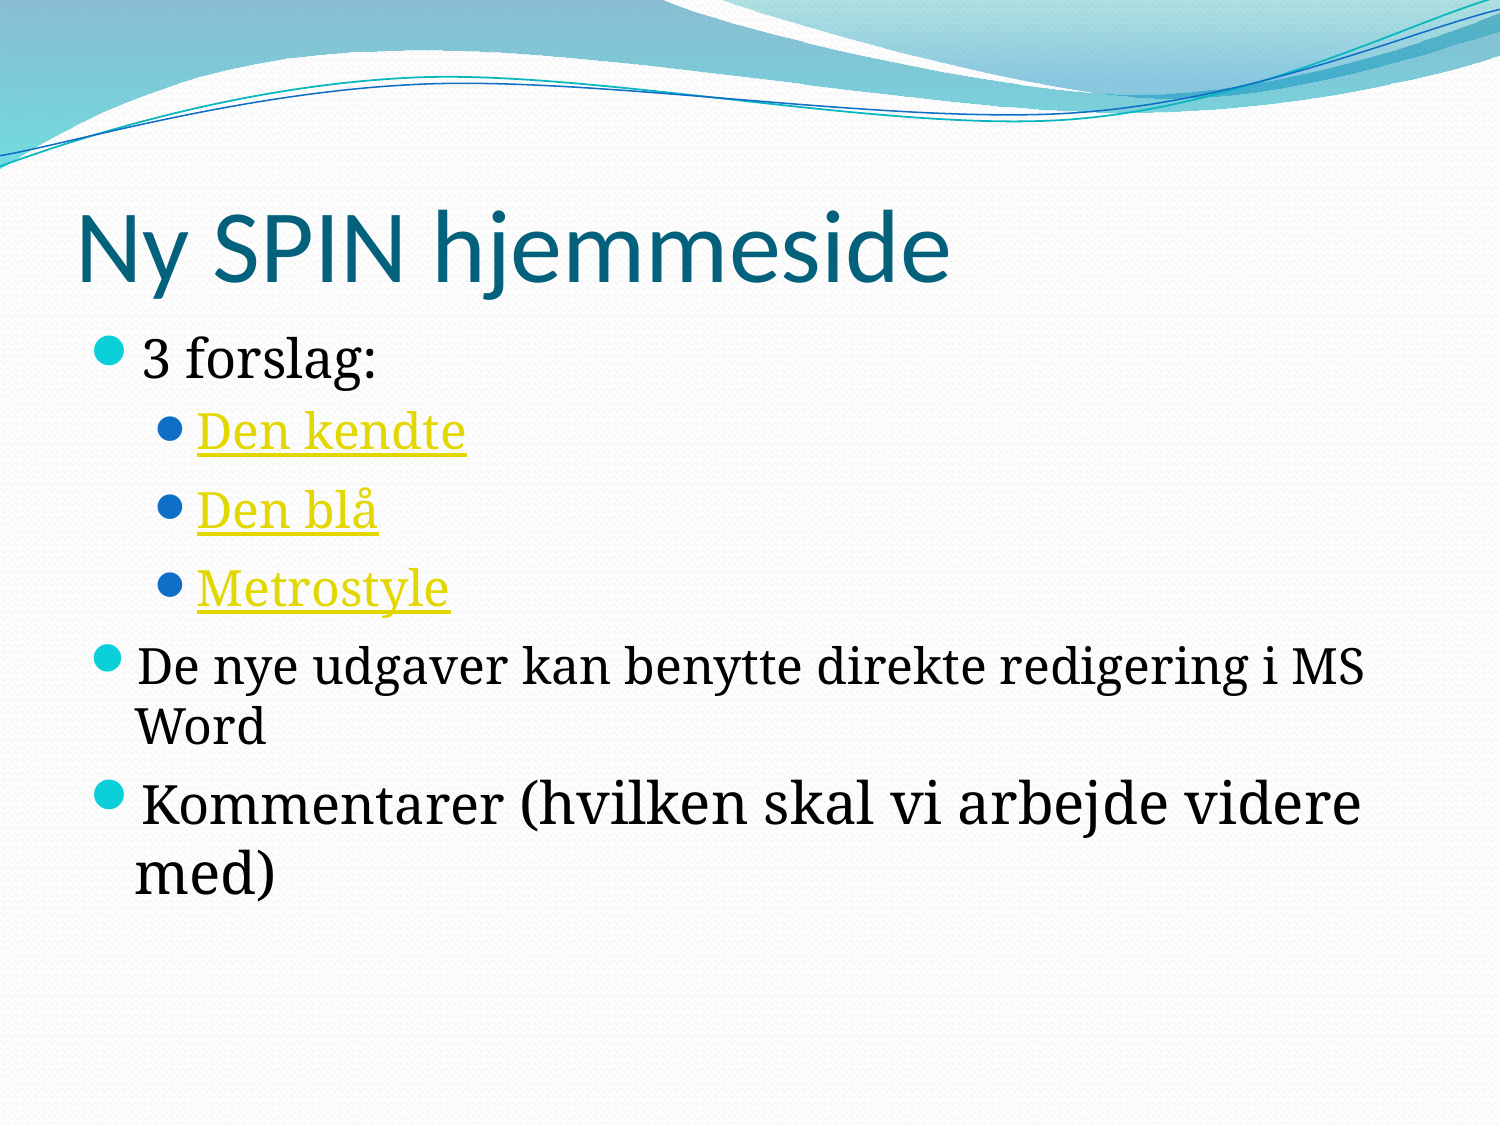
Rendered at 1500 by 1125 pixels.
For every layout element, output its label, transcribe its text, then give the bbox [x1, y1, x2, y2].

title Ny SPIN hjemmeside [75, 115, 1425, 303]
list 3 forslag: Den kendte Den blå Metrostyle De nye udgaver kan benytte direkte redigering i MS Word Kommentarer (hvilken skal vi arbejde videre med) [75, 317, 1425, 1038]
